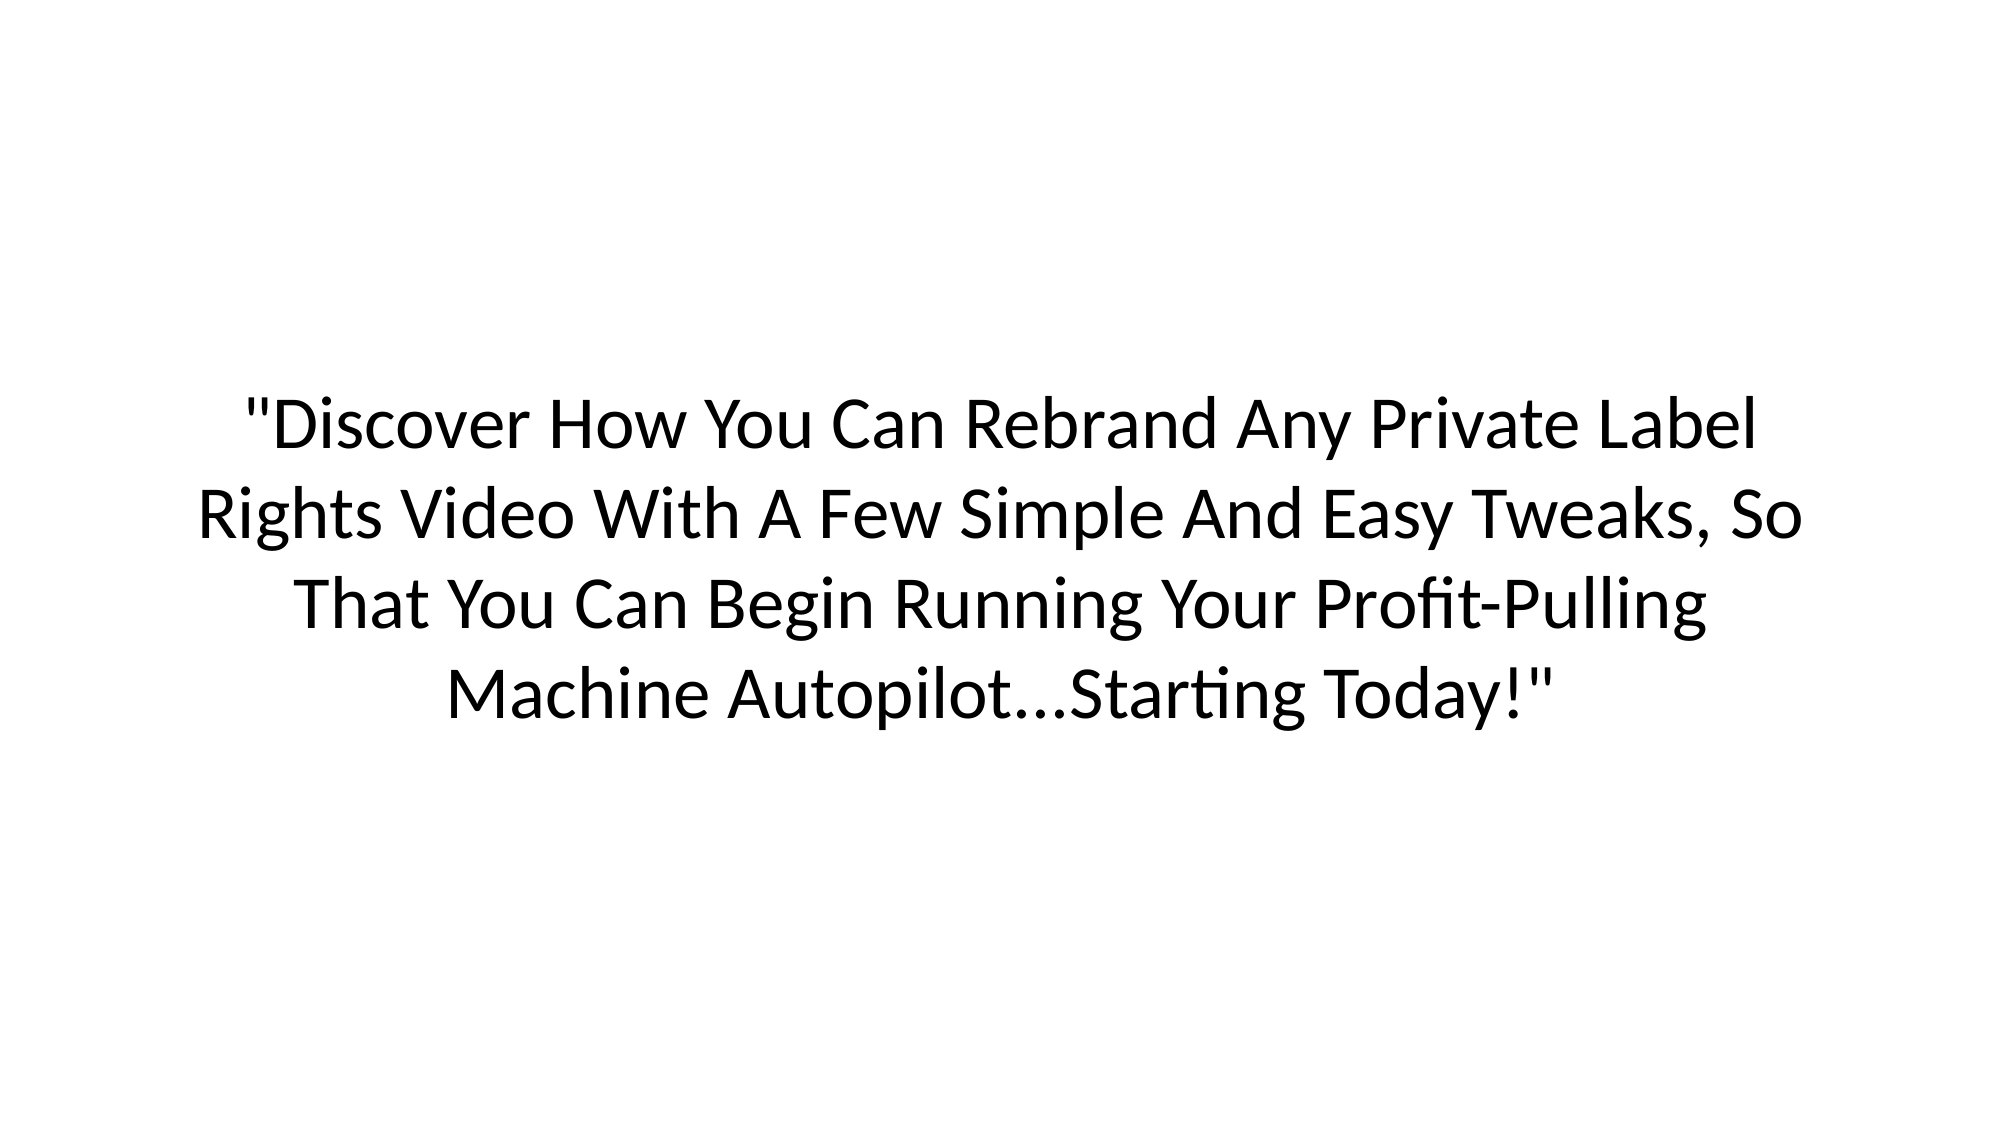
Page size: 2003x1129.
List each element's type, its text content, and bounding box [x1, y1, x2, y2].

title "Discover How You Can Rebrand Any Private Label Rights Video With A Few Simple And Easy Tweaks, So That You Can Begin Running Your Profit-Pulling Machine Autopilot...Starting Today!" [150, 243, 1853, 863]
